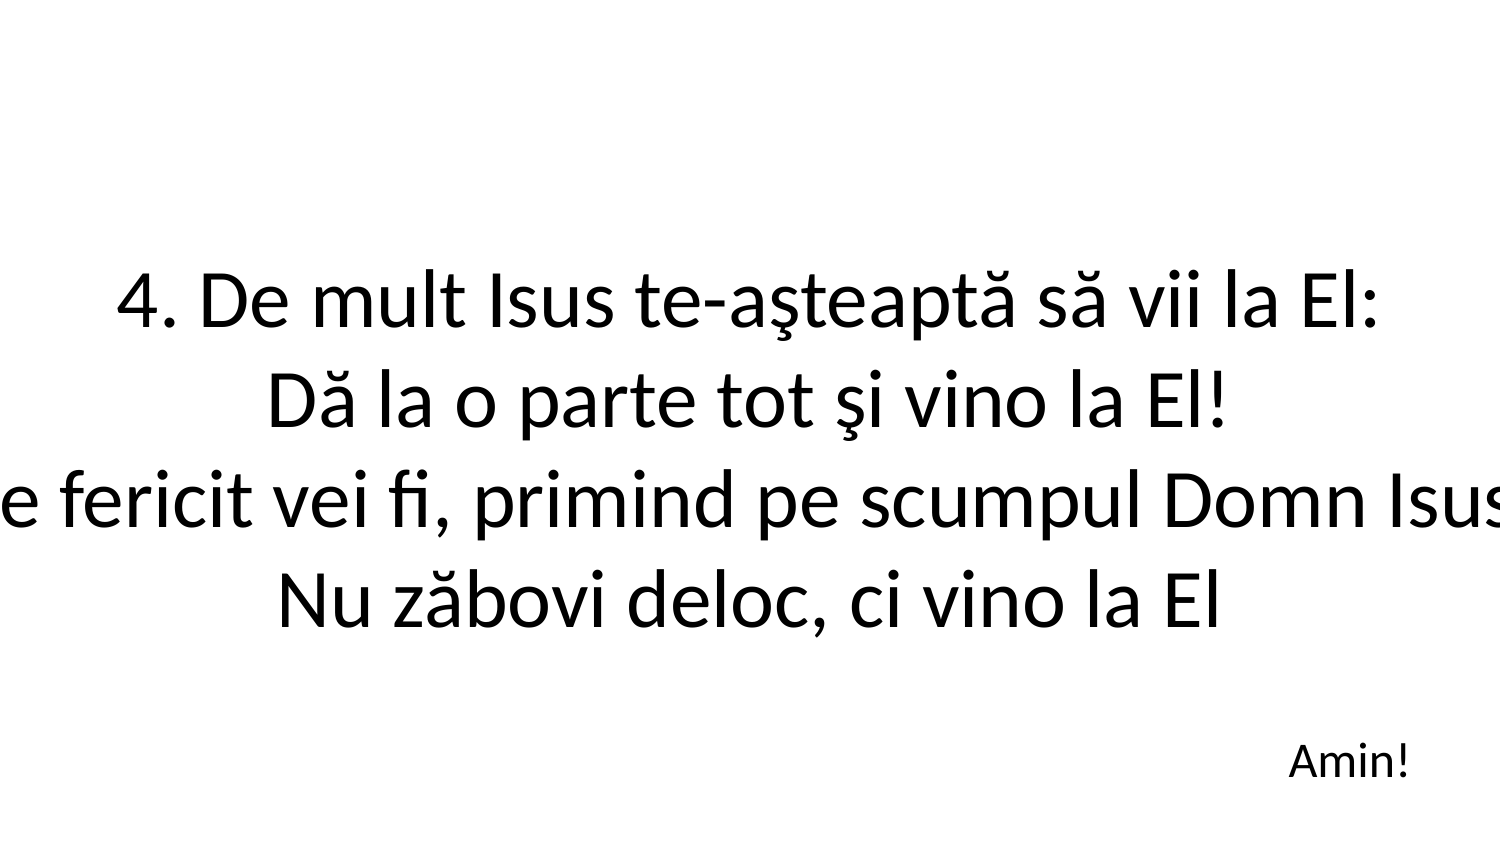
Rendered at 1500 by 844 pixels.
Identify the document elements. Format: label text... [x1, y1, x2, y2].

text_box 4. De mult Isus te-aşteaptă să vii la El: Dă la o parte tot şi vino la El! Ce fericit vei fi, primind pe scumpul Domn Isus! Nu zăbovi deloc, ci vino la El [0, 192, 1500, 652]
text_box Amin! [1273, 674, 1427, 795]
